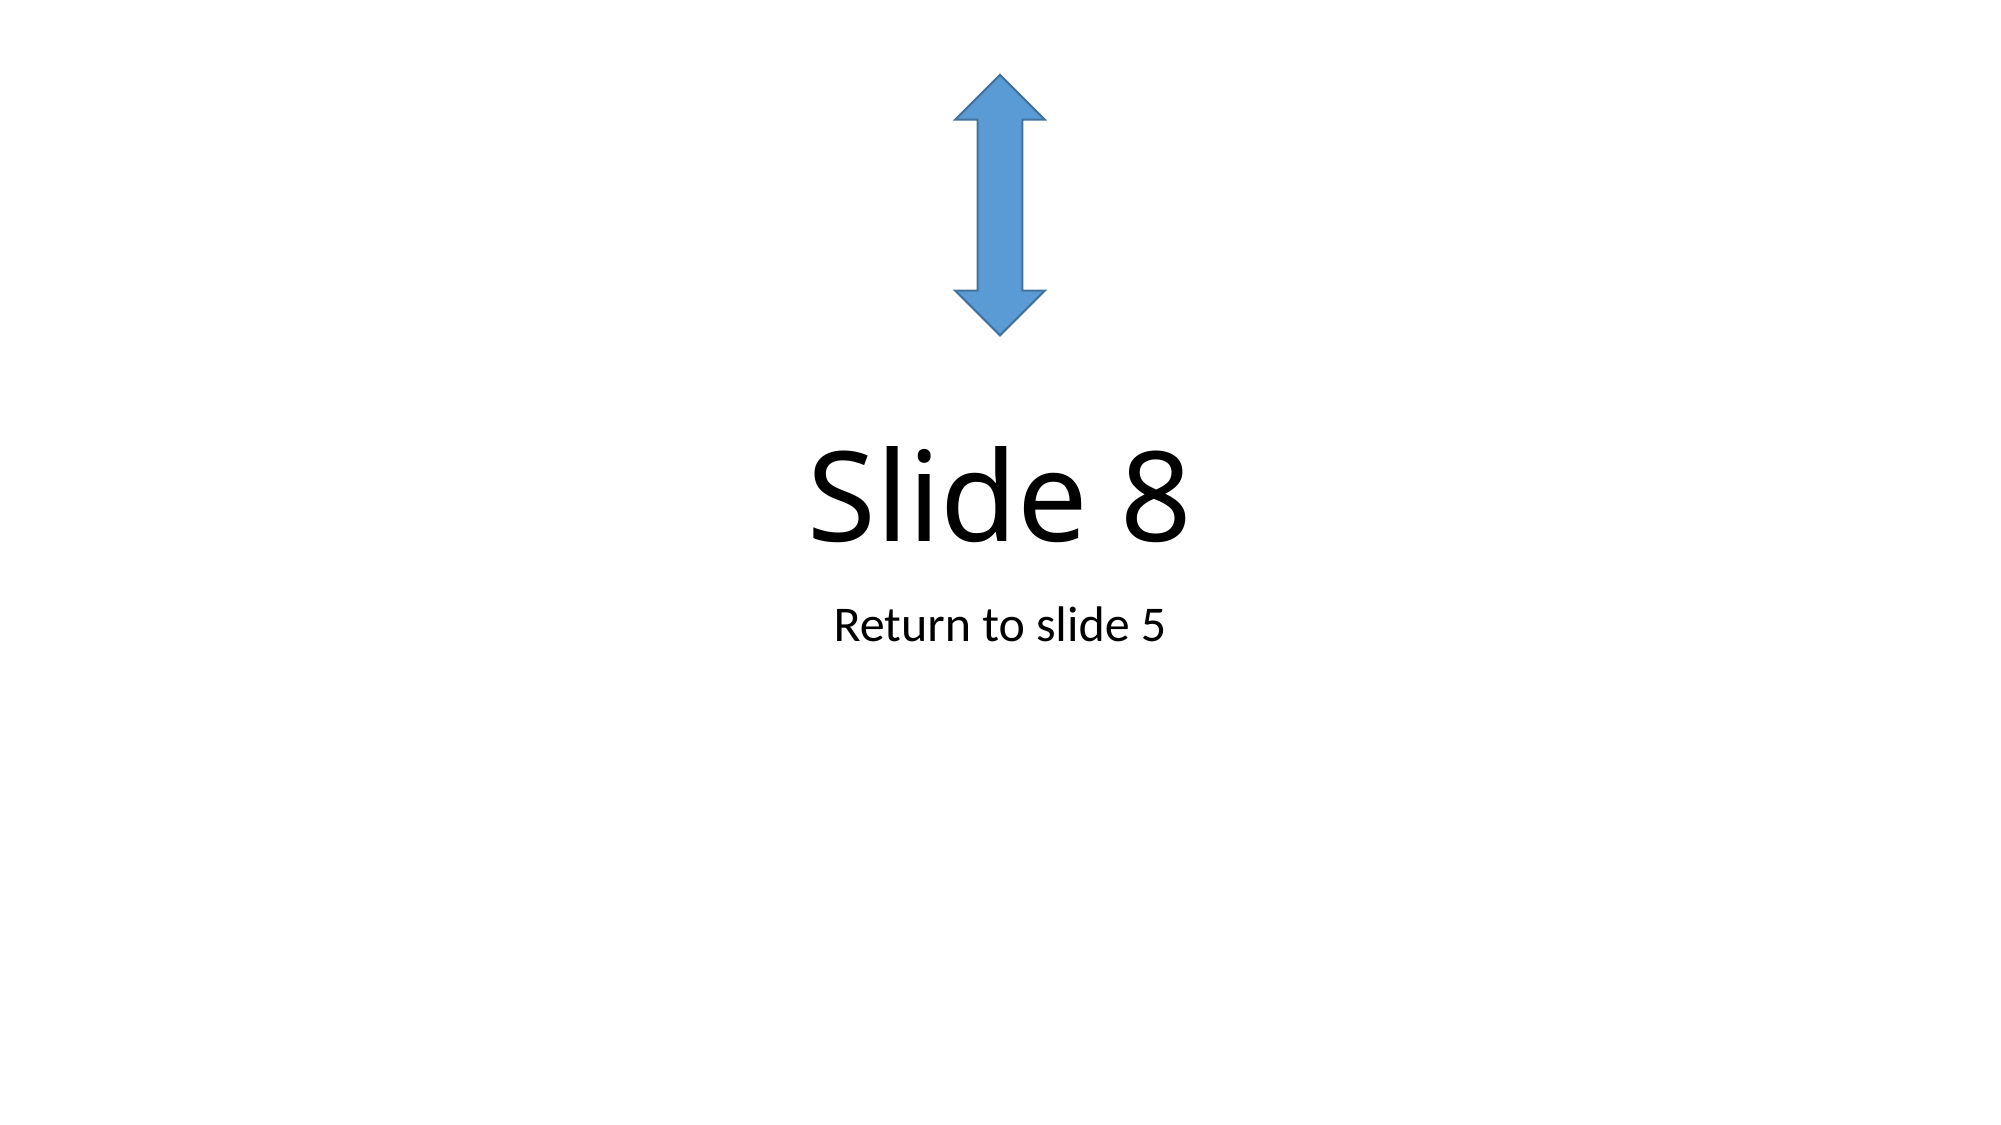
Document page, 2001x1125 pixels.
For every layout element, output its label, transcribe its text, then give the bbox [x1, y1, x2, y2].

subtitle Return to slide 5 [249, 590, 1750, 863]
title Slide 8 [249, 184, 1750, 576]
text_box [952, 73, 1048, 337]
